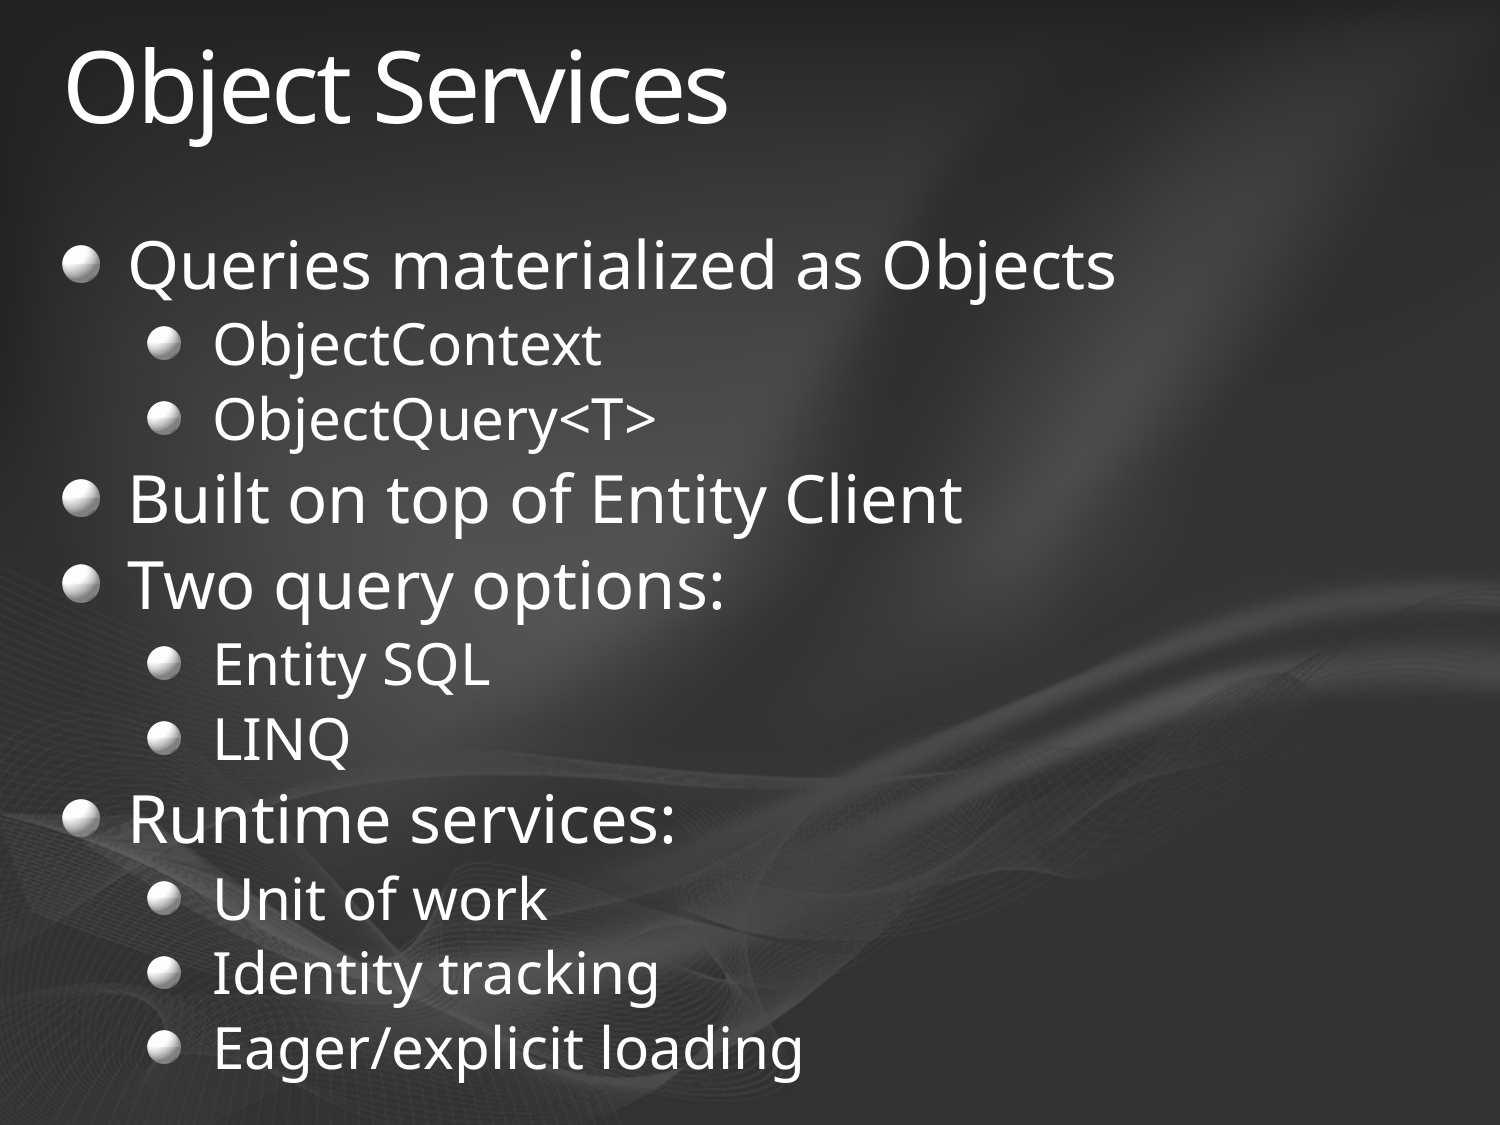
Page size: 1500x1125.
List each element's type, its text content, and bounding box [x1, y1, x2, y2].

title Object Services [62, 37, 1438, 147]
picture [147, 881, 181, 915]
picture [147, 401, 181, 435]
picture [147, 721, 181, 755]
list Queries materialized as Objects ObjectContext ObjectQuery<T> Built on top of Entity Client Two query options: Entity SQL LINQ Runtime services: Unit of work Identity tracking Eager/explicit loading [62, 231, 1438, 1125]
picture [147, 646, 181, 680]
picture [147, 956, 181, 989]
picture [147, 1030, 181, 1064]
picture [147, 326, 181, 360]
picture [0, 0, 1500, 1125]
